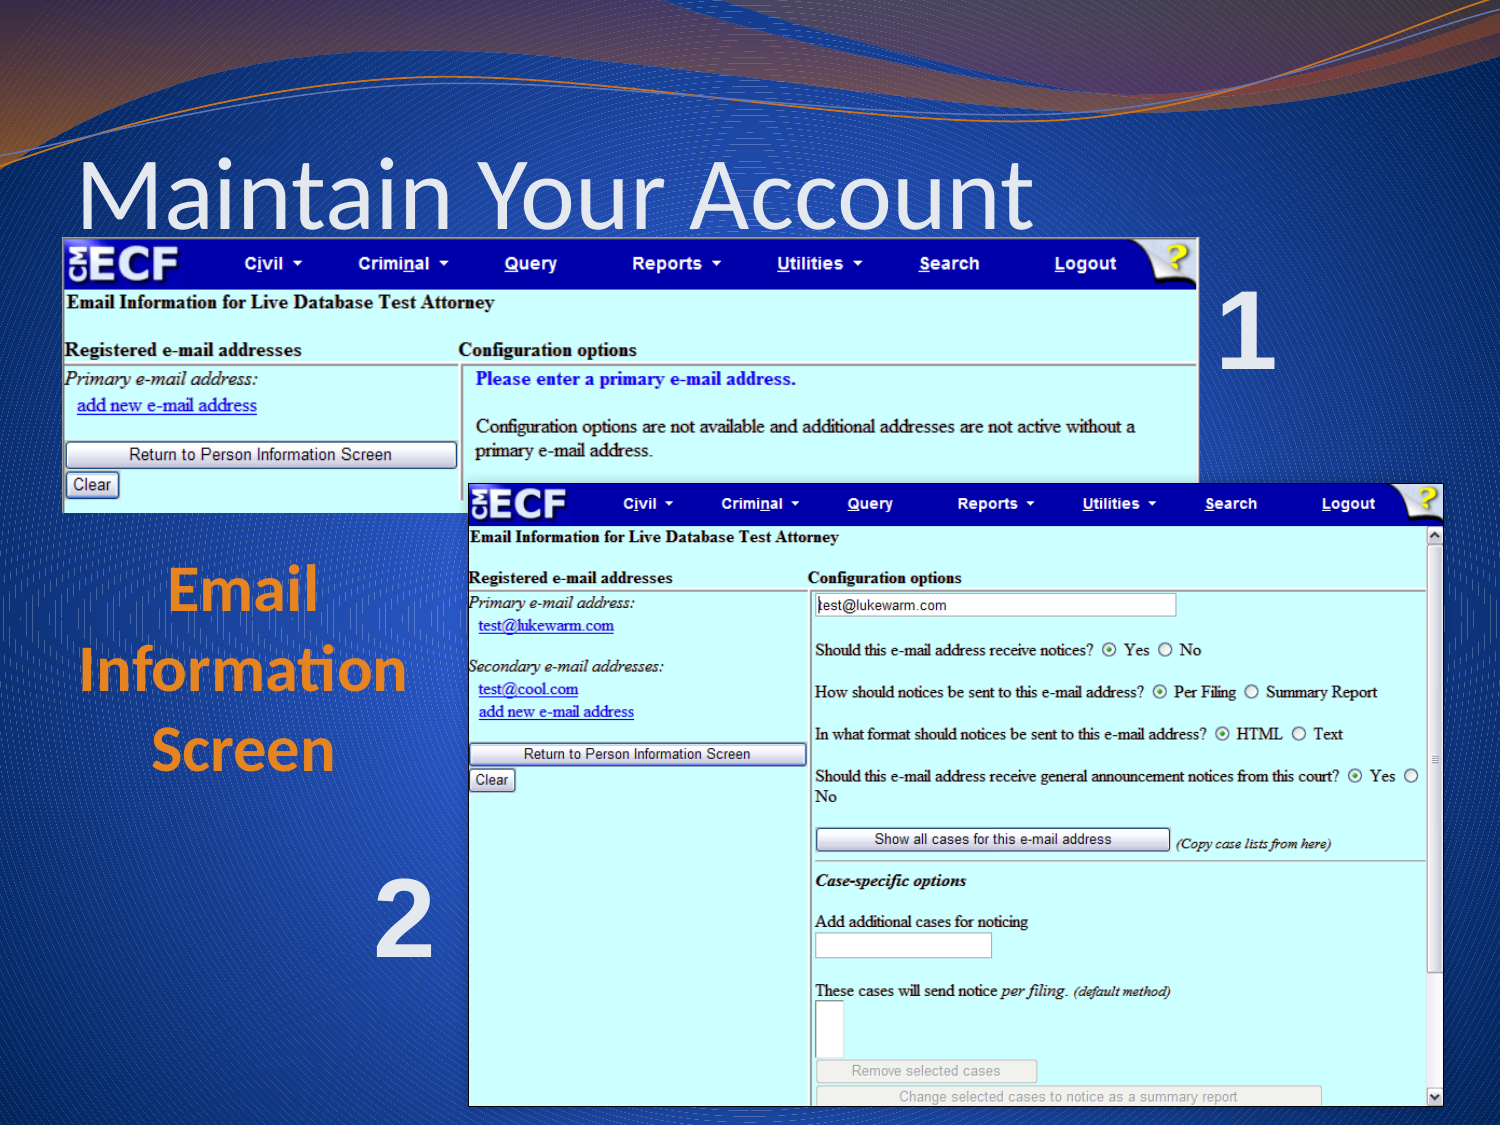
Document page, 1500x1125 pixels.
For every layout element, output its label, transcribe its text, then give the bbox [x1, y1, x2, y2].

picture [62, 237, 1444, 1108]
text_box 1 [1207, 249, 1293, 400]
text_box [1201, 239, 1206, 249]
text_box Email Information Screen [0, 537, 460, 793]
title Maintain Your Account [75, 115, 1425, 250]
text_box 2 [358, 837, 451, 988]
